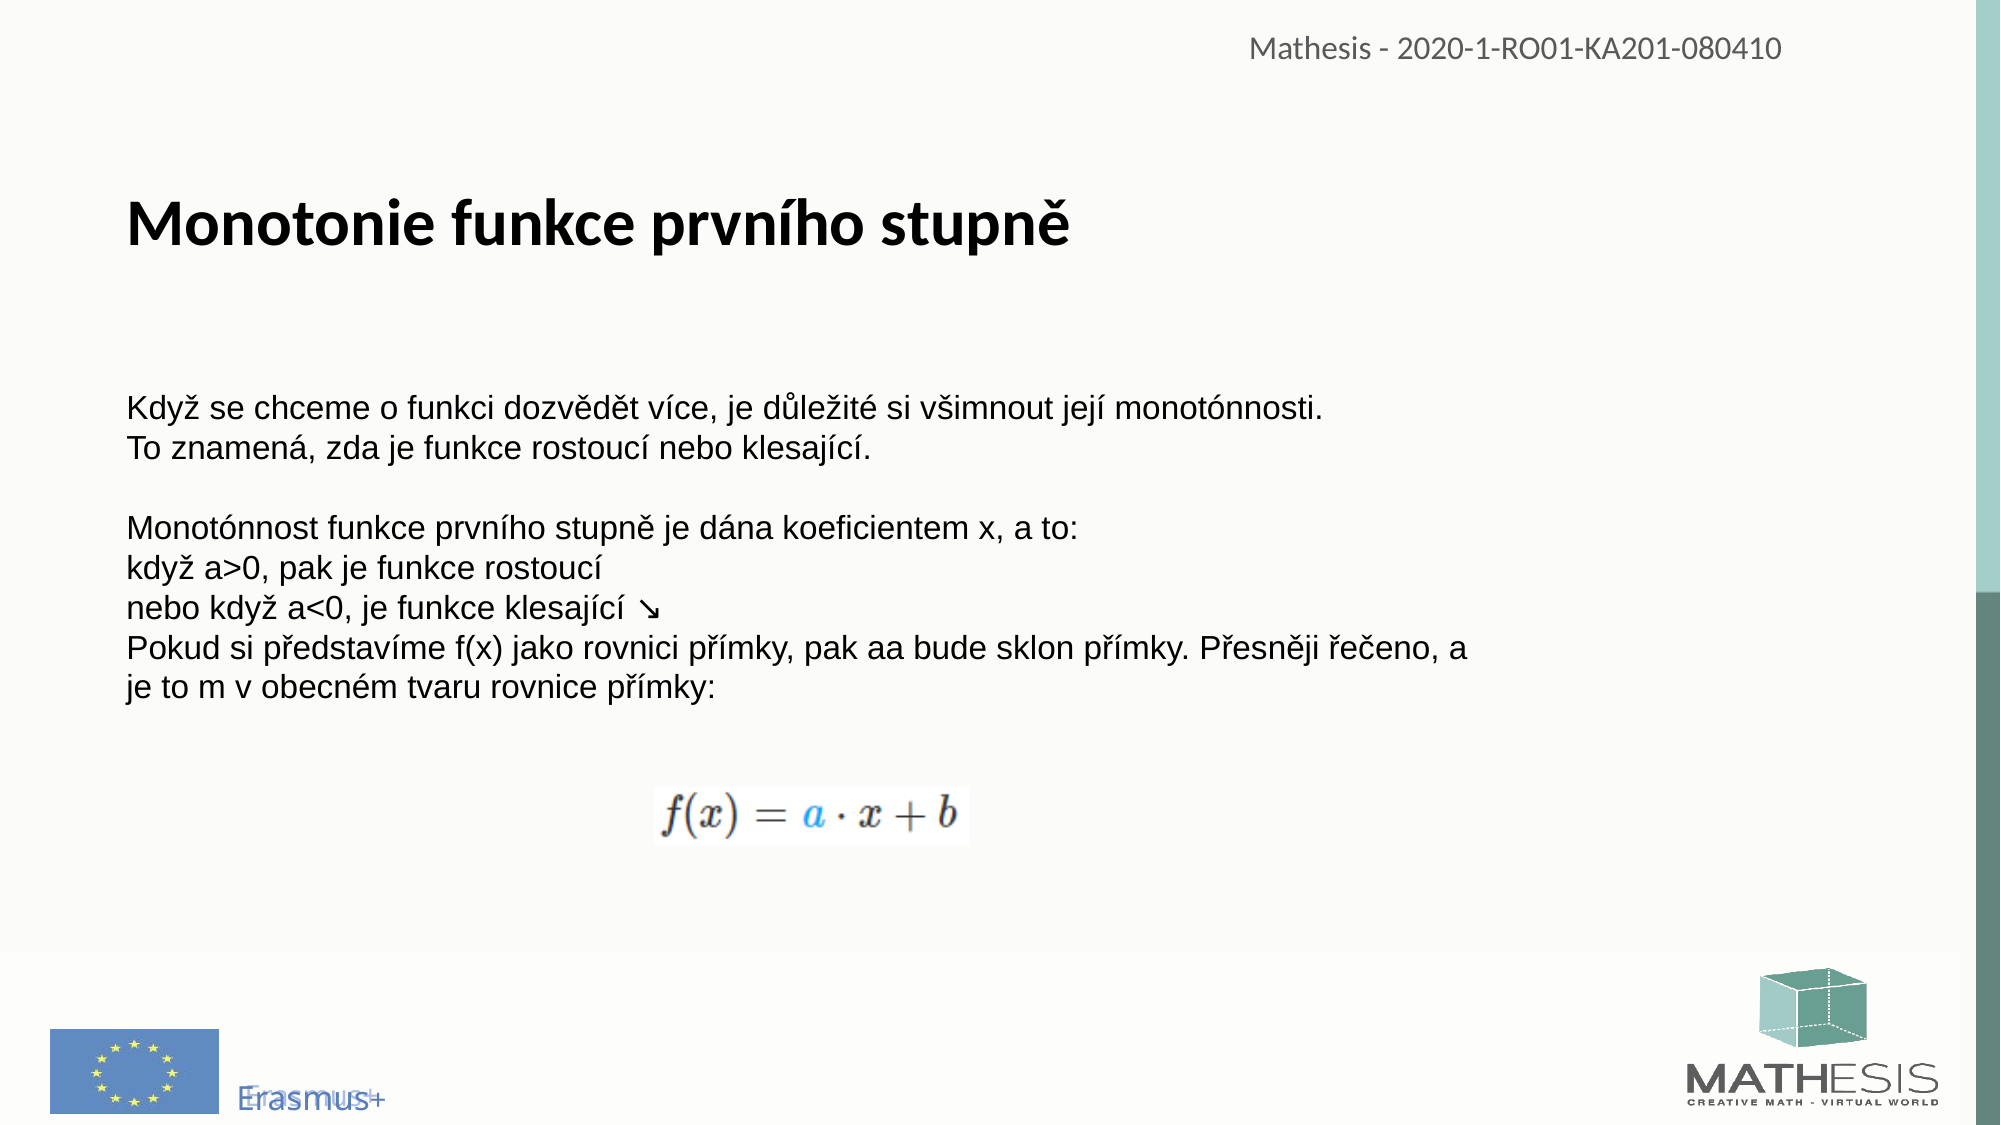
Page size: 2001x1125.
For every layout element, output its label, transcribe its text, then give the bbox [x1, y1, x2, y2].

text_box Δ>0 [50, 1029, 219, 1114]
text_box Δ>0 [1976, 0, 2000, 1125]
text_box Δ>0 [1664, 928, 1961, 1125]
picture [654, 787, 969, 845]
subtitle Když se chceme o funkci dozvědět více, je důležité si všimnout její monotónnosti. To znamená, zda je funkce rostoucí nebo klesající. Monotónnost funkce prvního stupně je dána koeficientem x, a to: když a>0, pak je funkce rostoucí nebo když a<0, je funkce klesající ↘ Pokud si představíme f(x) jako rovnici přímky, pak aa bude sklon přímky. Přesněji řečeno, a je to m v obecném tvaru rovnice přímky: [111, 378, 1512, 667]
title Monotonie funkce prvního stupně [111, 171, 1812, 413]
